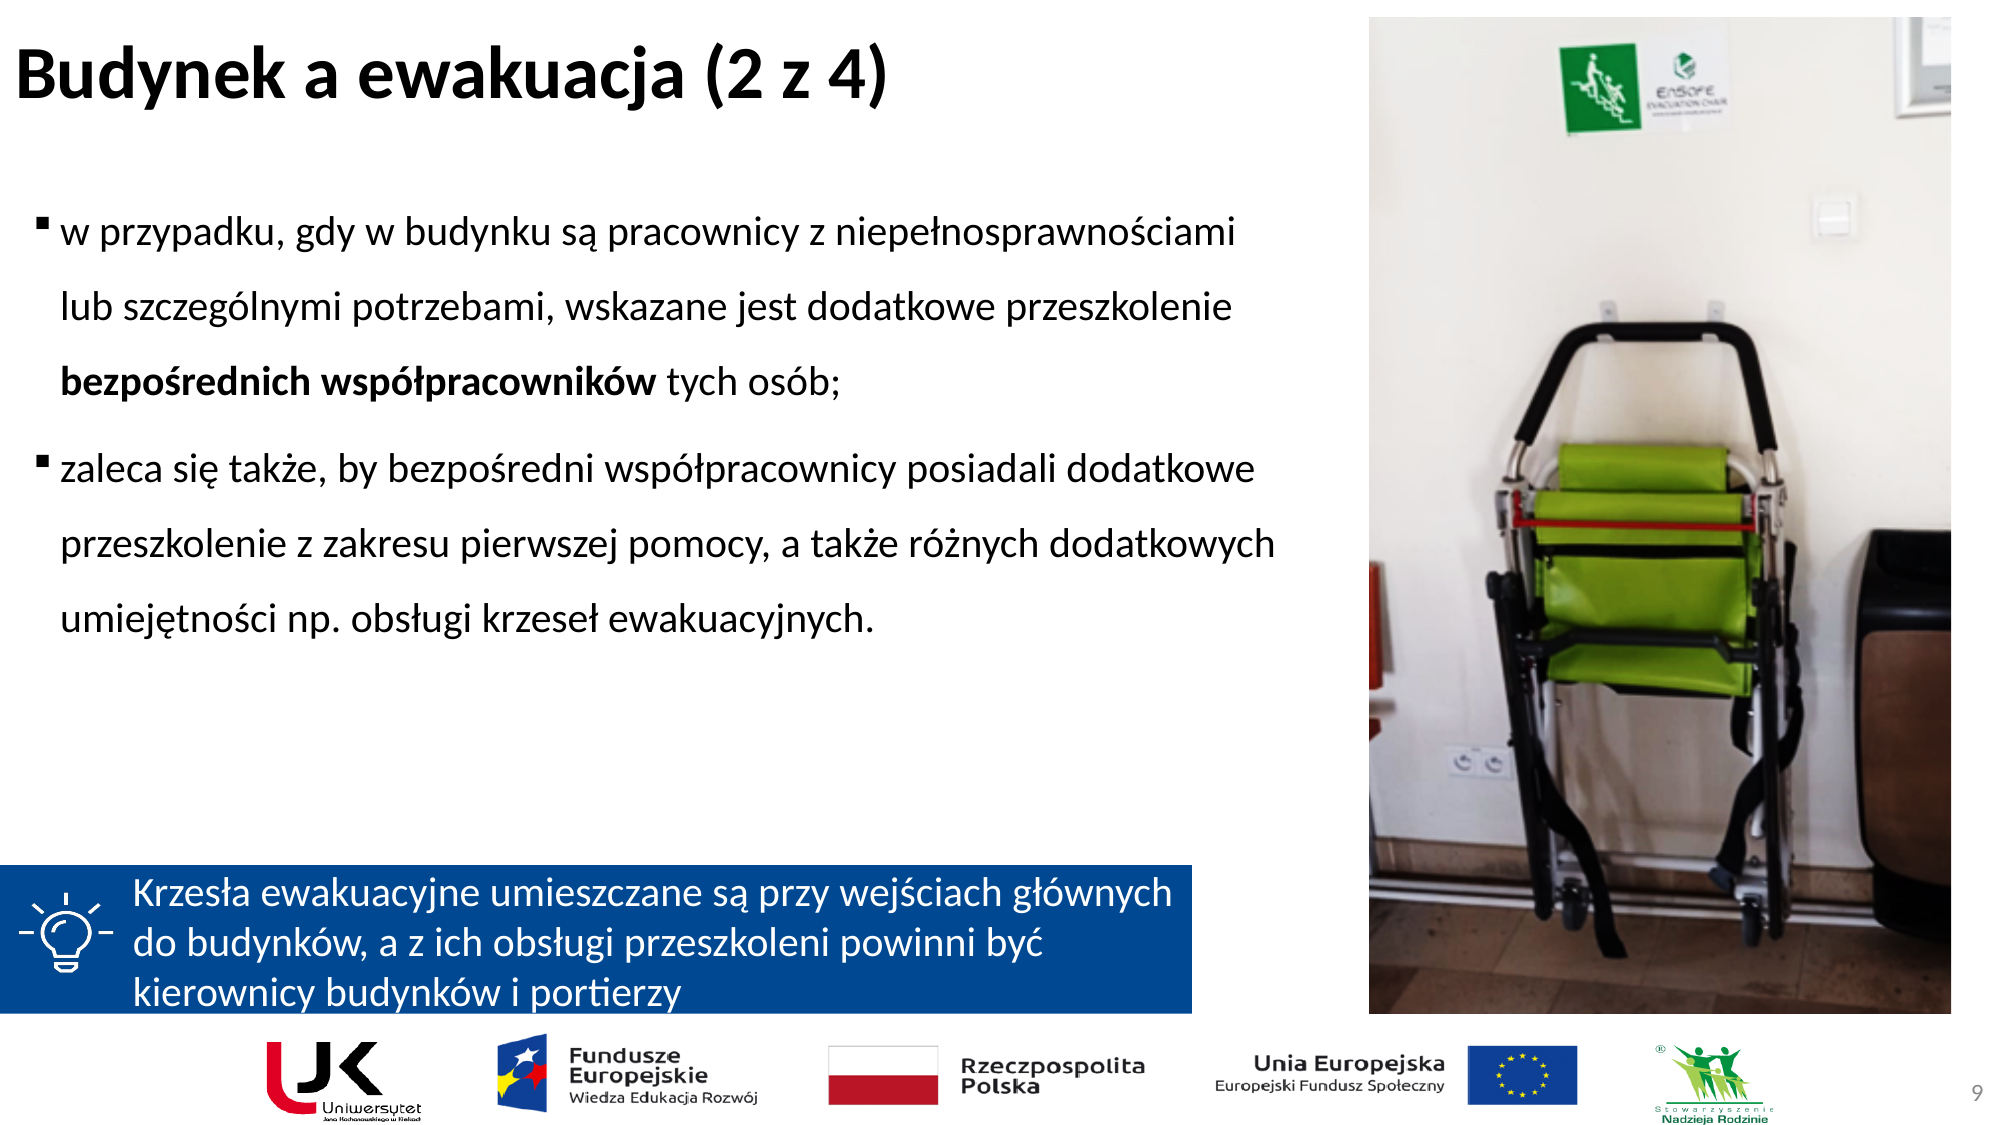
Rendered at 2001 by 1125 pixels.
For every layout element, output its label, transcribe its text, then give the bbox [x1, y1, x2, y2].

text_box w przypadku, gdy w budynku są pracownicy z niepełnosprawnościami lub szczególnymi potrzebami, wskazane jest dodatkowe przeszkolenie bezpośrednich współpracowników tych osób; zaleca się także, by bezpośredni współpracownicy posiadali dodatkowe przeszkolenie z zakresu pierwszej pomocy, a także różnych dodatkowych umiejętności np. obsługi krzeseł ewakuacyjnych. [0, 171, 1310, 649]
text_box Krzesła ewakuacyjne umieszczane są przy wejściach głównych do budynków, a z ich obsługi przeszkoleni powinni być kierownicy budynków i portierzy [0, 864, 1193, 1015]
title Budynek a ewakuacja (2 z 4) [0, 0, 1582, 103]
picture [266, 1042, 421, 1122]
slide_number 9 [1632, 1061, 1999, 1122]
picture [1655, 1044, 1774, 1061]
picture [3, 879, 129, 987]
picture [463, 17, 1952, 1125]
